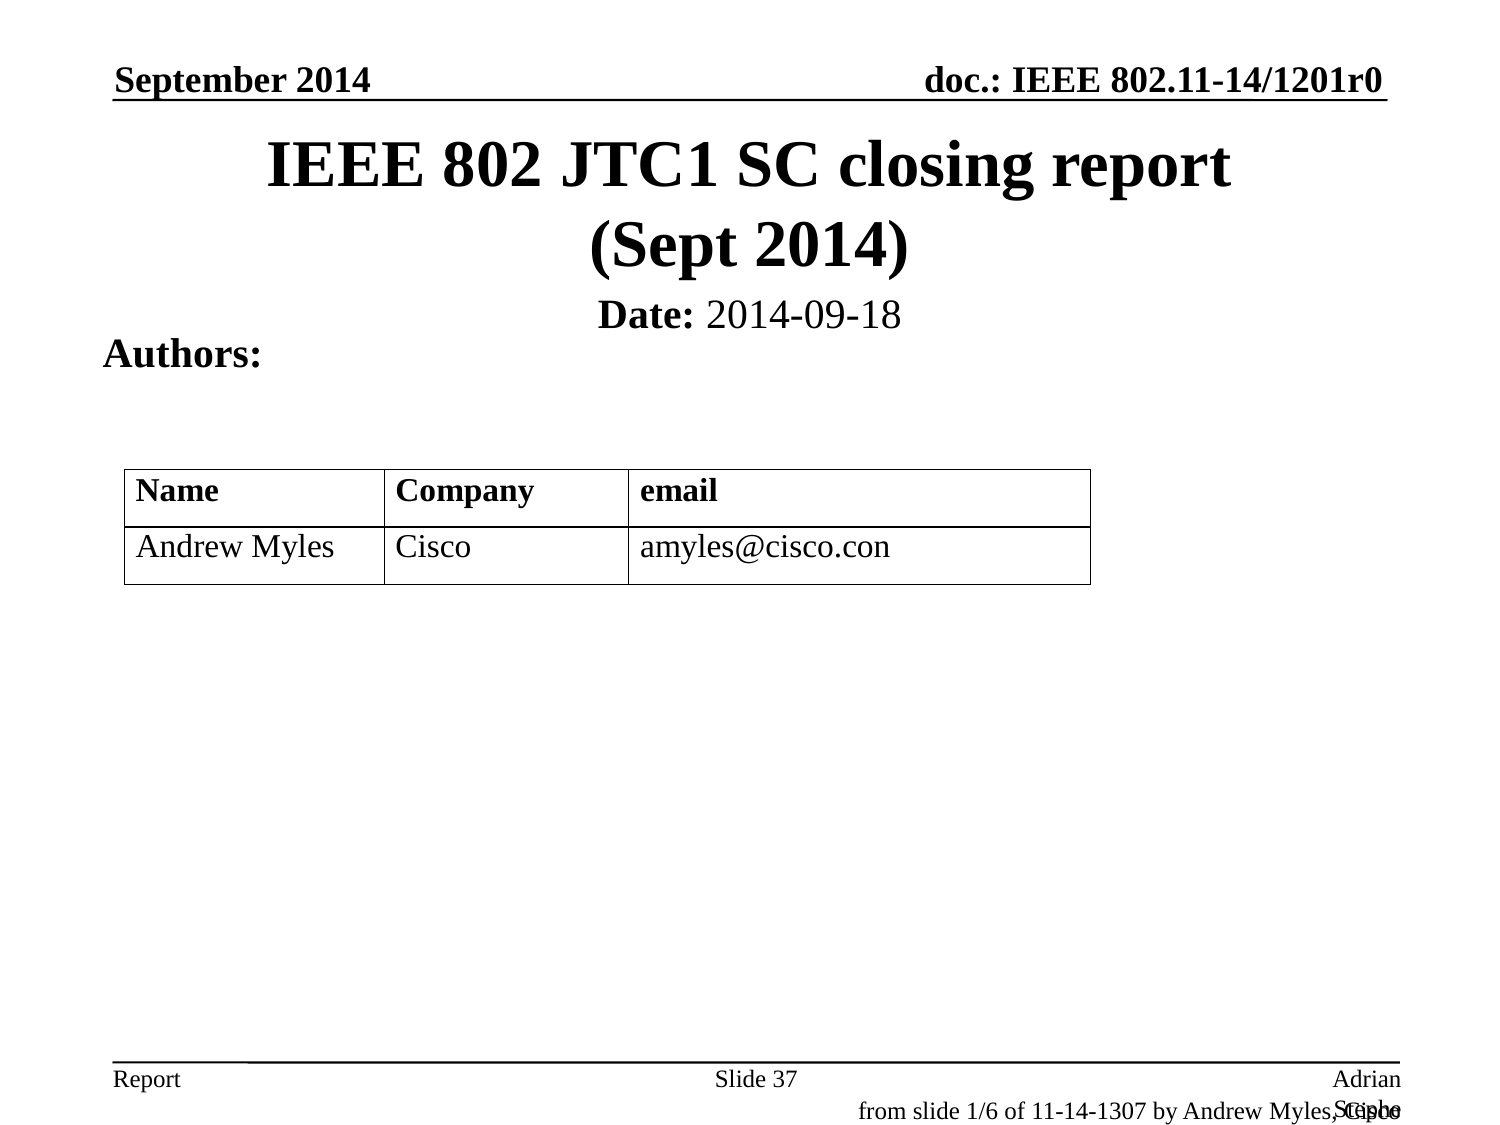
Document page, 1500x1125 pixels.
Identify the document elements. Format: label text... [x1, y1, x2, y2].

text_box Authors: [87, 318, 325, 381]
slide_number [114, 54, 374, 101]
list Date: 2014-09-18 [112, 278, 1388, 342]
footer Adrian Stephens, Intel Corporation [1324, 1061, 1402, 1087]
slide_number Slide 37 [712, 1061, 800, 1087]
text_box from slide 1/6 of 11-14-1307 by Andrew Myles, Cisco [343, 1087, 1417, 1125]
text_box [108, 468, 1452, 847]
title IEEE 802 JTC1 SC closing report (Sept 2014) [112, 112, 1388, 278]
